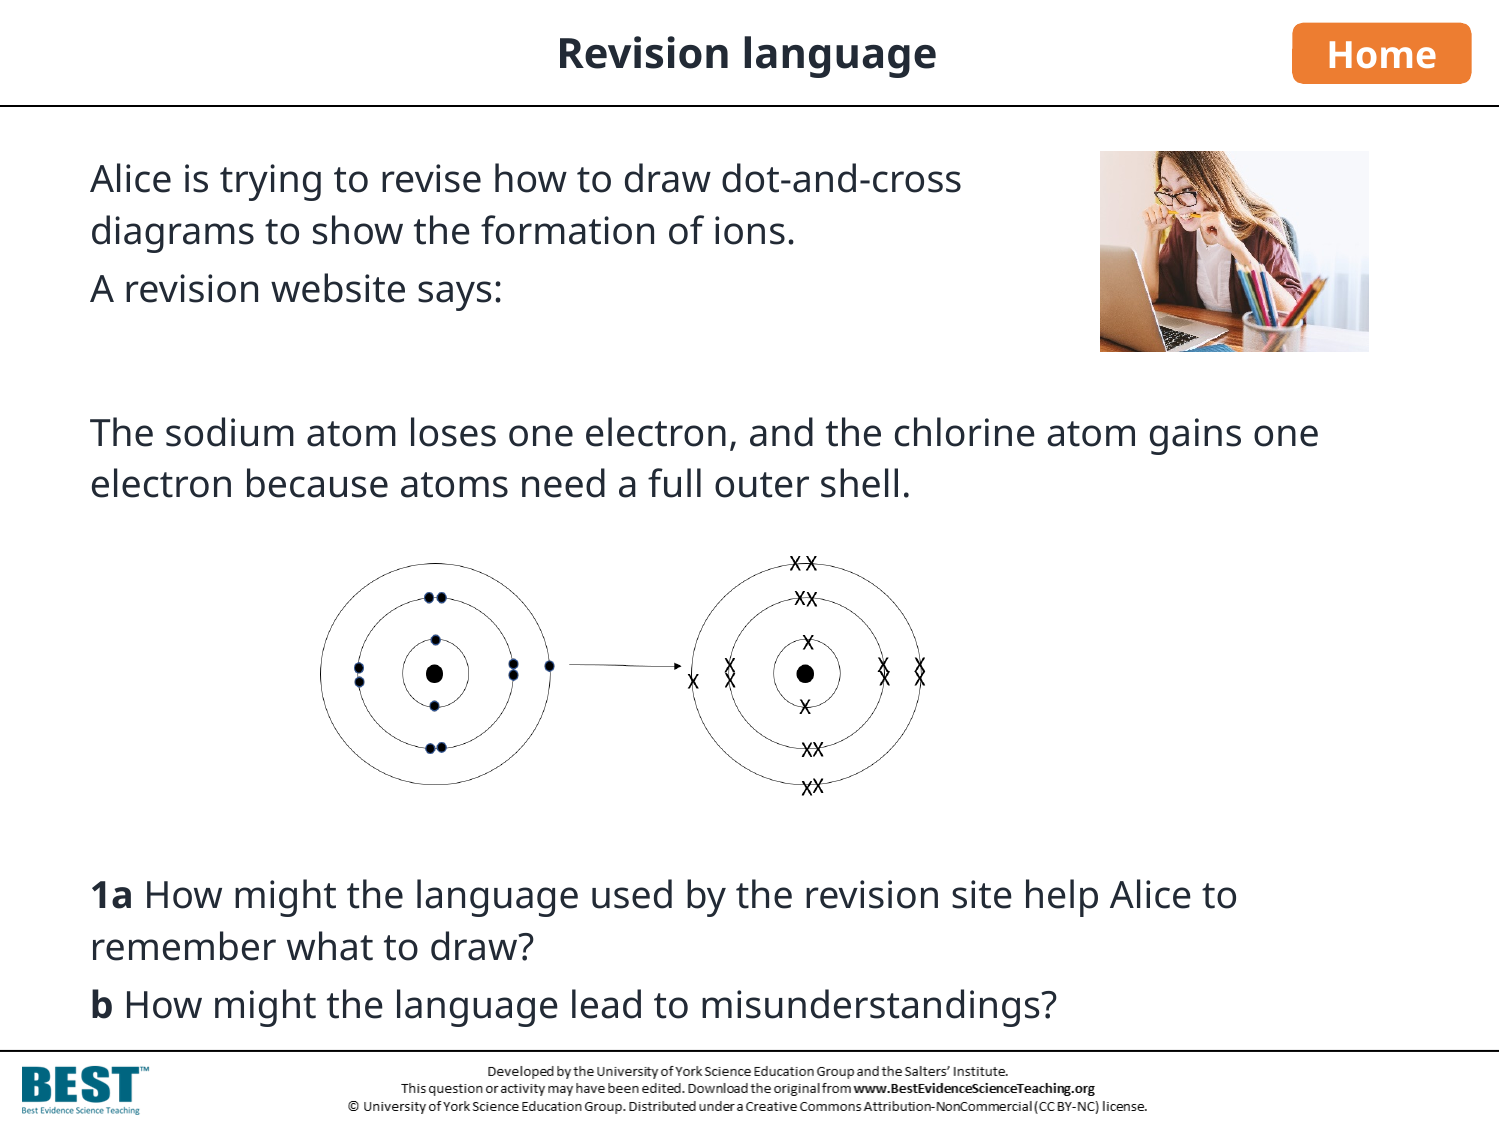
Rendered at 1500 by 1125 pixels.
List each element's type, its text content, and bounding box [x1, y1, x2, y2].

text_box Home [1292, 22, 1472, 84]
text_box Revision language [23, 4, 1471, 99]
picture [0, 105, 1500, 1125]
